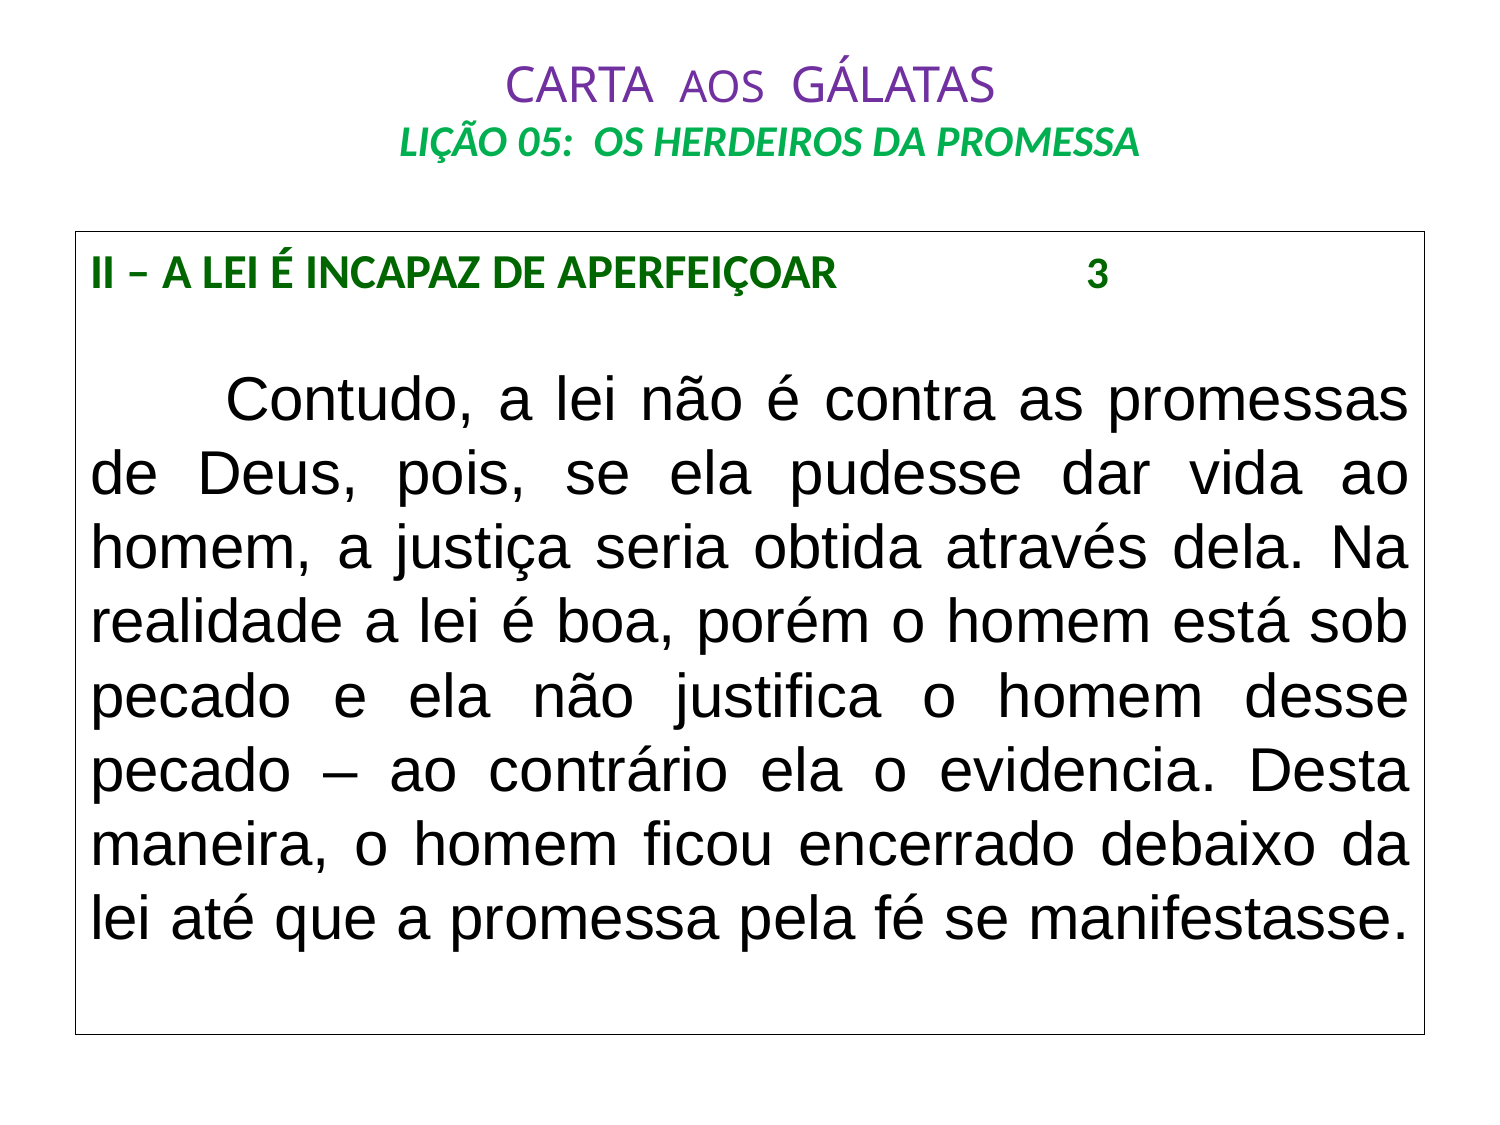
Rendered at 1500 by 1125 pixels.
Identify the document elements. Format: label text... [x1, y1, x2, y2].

list II – A LEI É INCAPAZ DE APERFEIÇOAR 3 Contudo, a lei não é contra as promessas de Deus, pois, se ela pudesse dar vida ao homem, a justiça seria obtida através dela. Na realidade a lei é boa, porém o homem está sob pecado e ela não justifica o homem desse pecado – ao contrário ela o evidencia. Desta maneira, o homem ficou encerrado debaixo da lei até que a promessa pela fé se manifestasse. [75, 231, 1425, 1035]
title CARTA AOS GÁLATAS LIÇÃO 05: OS HERDEIROS DA PROMESSA [75, 45, 1425, 173]
